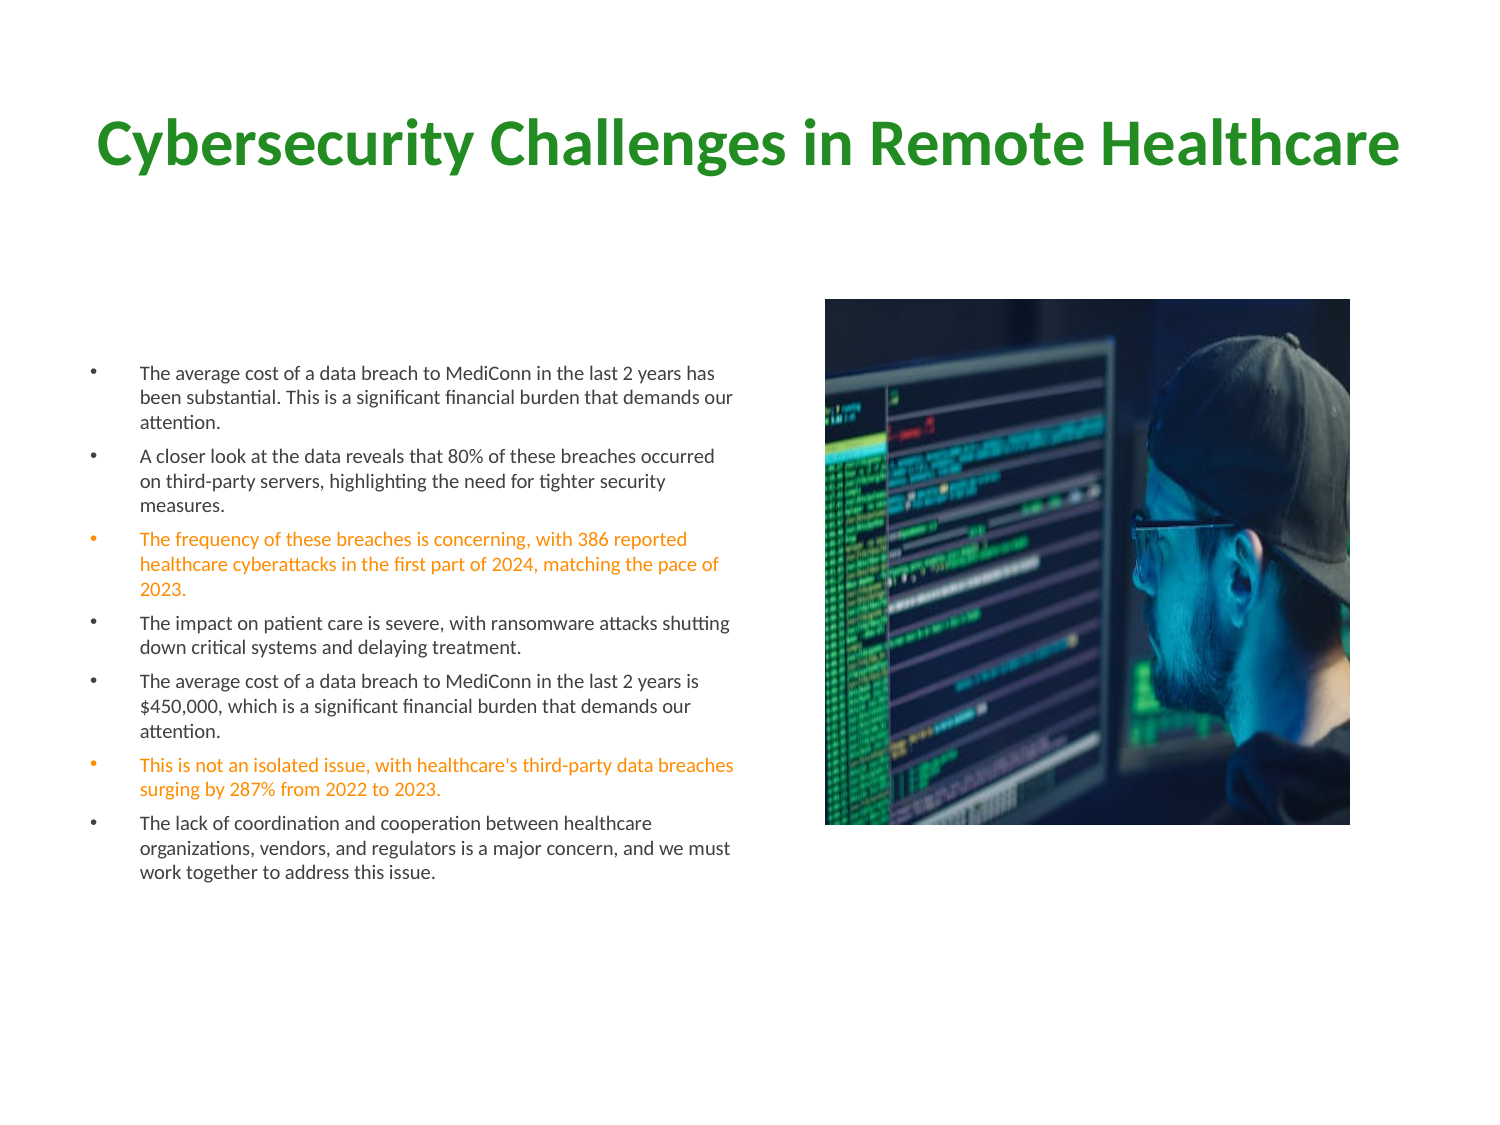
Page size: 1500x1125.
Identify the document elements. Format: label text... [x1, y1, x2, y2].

picture [824, 299, 1351, 826]
list The average cost of a data breach to MediConn in the last 2 years has been substantial. This is a significant financial burden that demands our attention. A closer look at the data reveals that 80% of these breaches occurred on third-party servers, highlighting the need for tighter security measures. The frequency of these breaches is concerning, with 386 reported healthcare cyberattacks in the first part of 2024, matching the pace of 2023. The impact on patient care is severe, with ransomware attacks shutting down critical systems and delaying treatment. The average cost of a data breach to MediConn in the last 2 years is $450,000, which is a significant financial burden that demands our attention. This is not an isolated issue, with healthcare's third-party data breaches surging by 287% from 2022 to 2023. The lack of coordination and cooperation between healthcare organizations, vendors, and regulators is a major concern, and we must work together to address this issue. [75, 298, 750, 899]
title Cybersecurity Challenges in Remote Healthcare [75, 45, 1425, 233]
